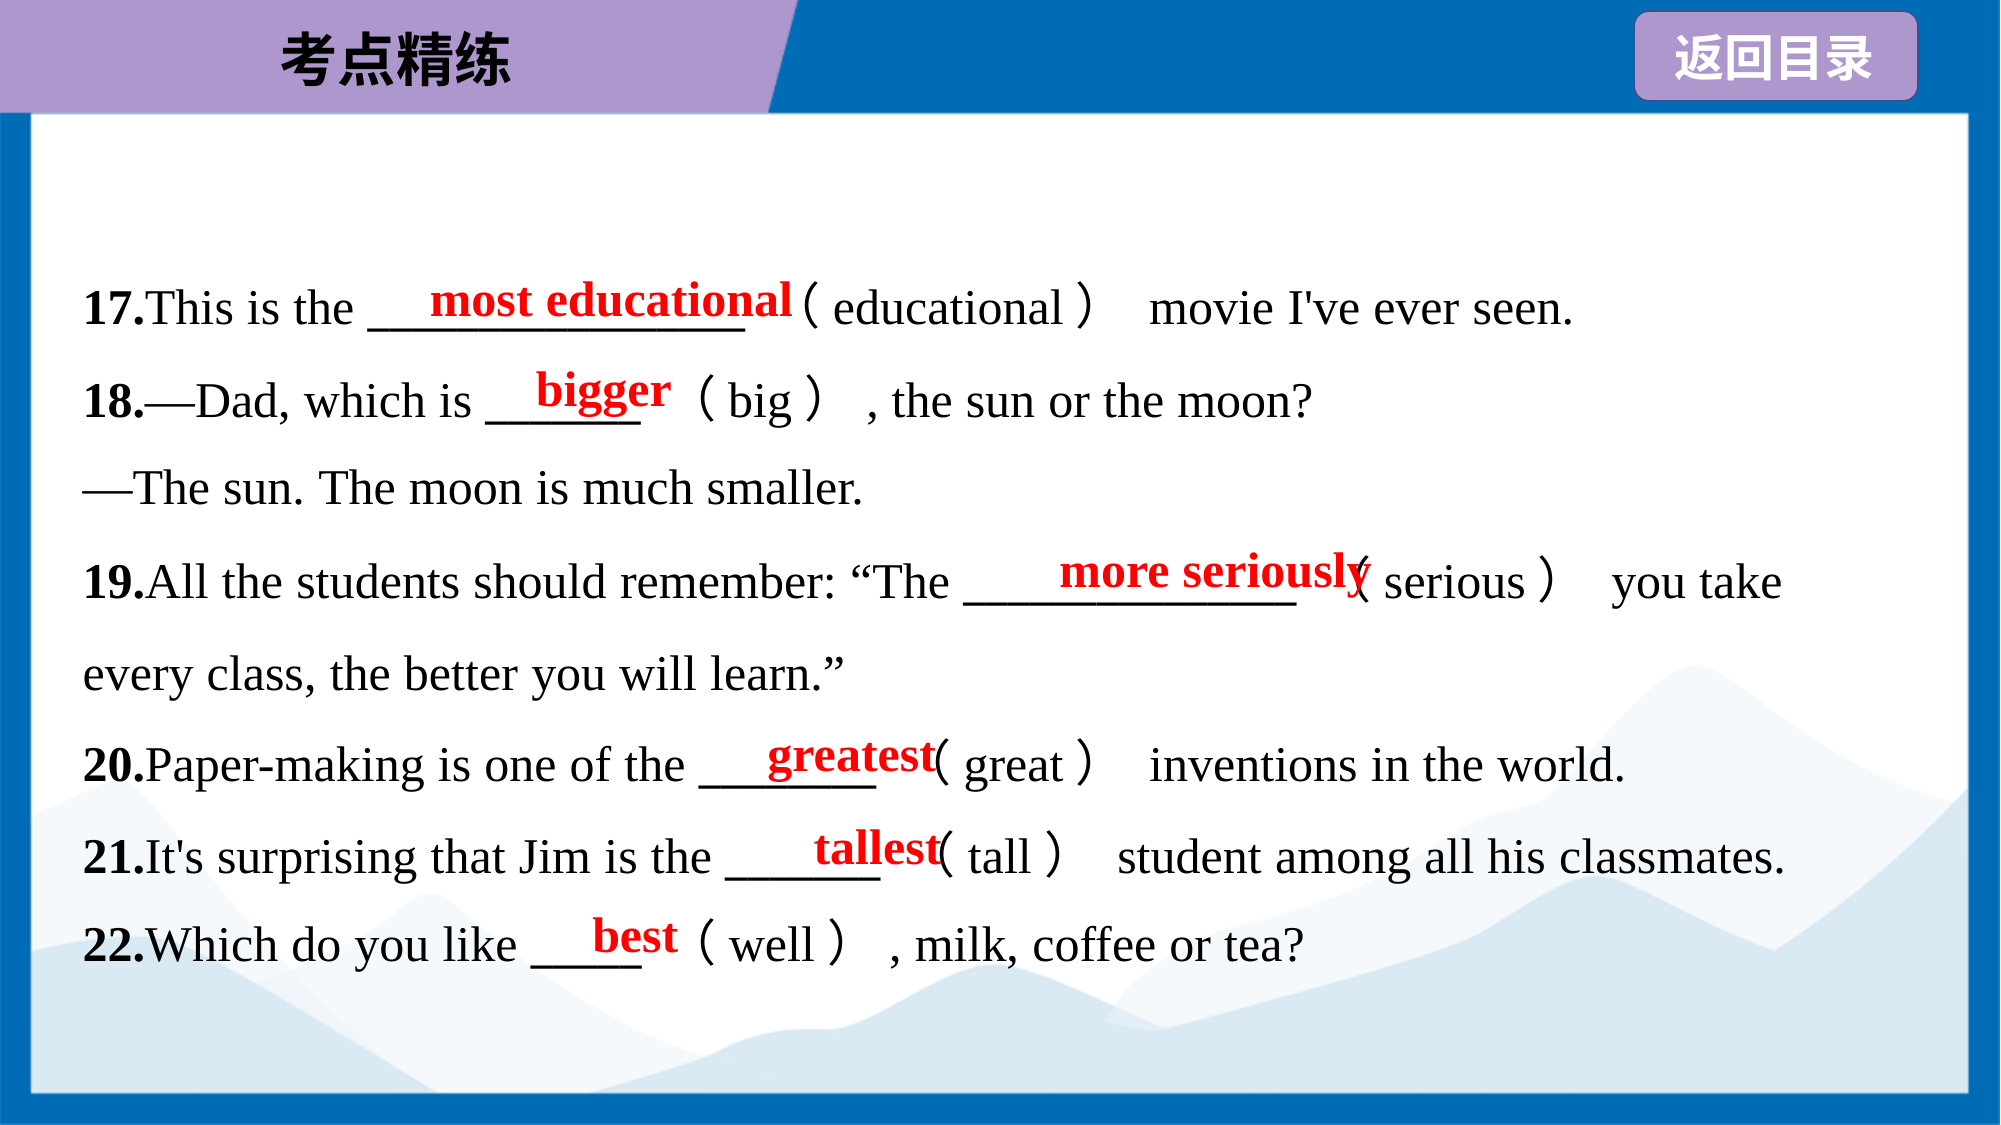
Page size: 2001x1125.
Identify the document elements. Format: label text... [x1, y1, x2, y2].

text_box most educational [405, 239, 818, 317]
text_box 19.All the students should remember: “The _______________ （serious） you take every class, the better you will learn.” 20.Paper-making is one of the ________ （great） inventions in the world. 21.It's surprising that Jim is the _______ （tall） student among all his classmates. 22.Which do you like _____ （well）, milk, coffee or tea? [82, 516, 1917, 962]
text_box tallest [795, 787, 960, 866]
text_box best [574, 875, 697, 954]
text_box 17.This is the _________________ （educational） movie I've ever seen. [82, 247, 1917, 326]
text_box 18.—Dad, which is _______ （big）, the sun or the moon? —The sun. The moon is much smaller. [82, 335, 1917, 506]
text_box bigger [517, 329, 690, 408]
picture [0, 0, 2000, 1125]
text_box greatest [749, 693, 955, 772]
text_box more seriously [1035, 510, 1396, 588]
